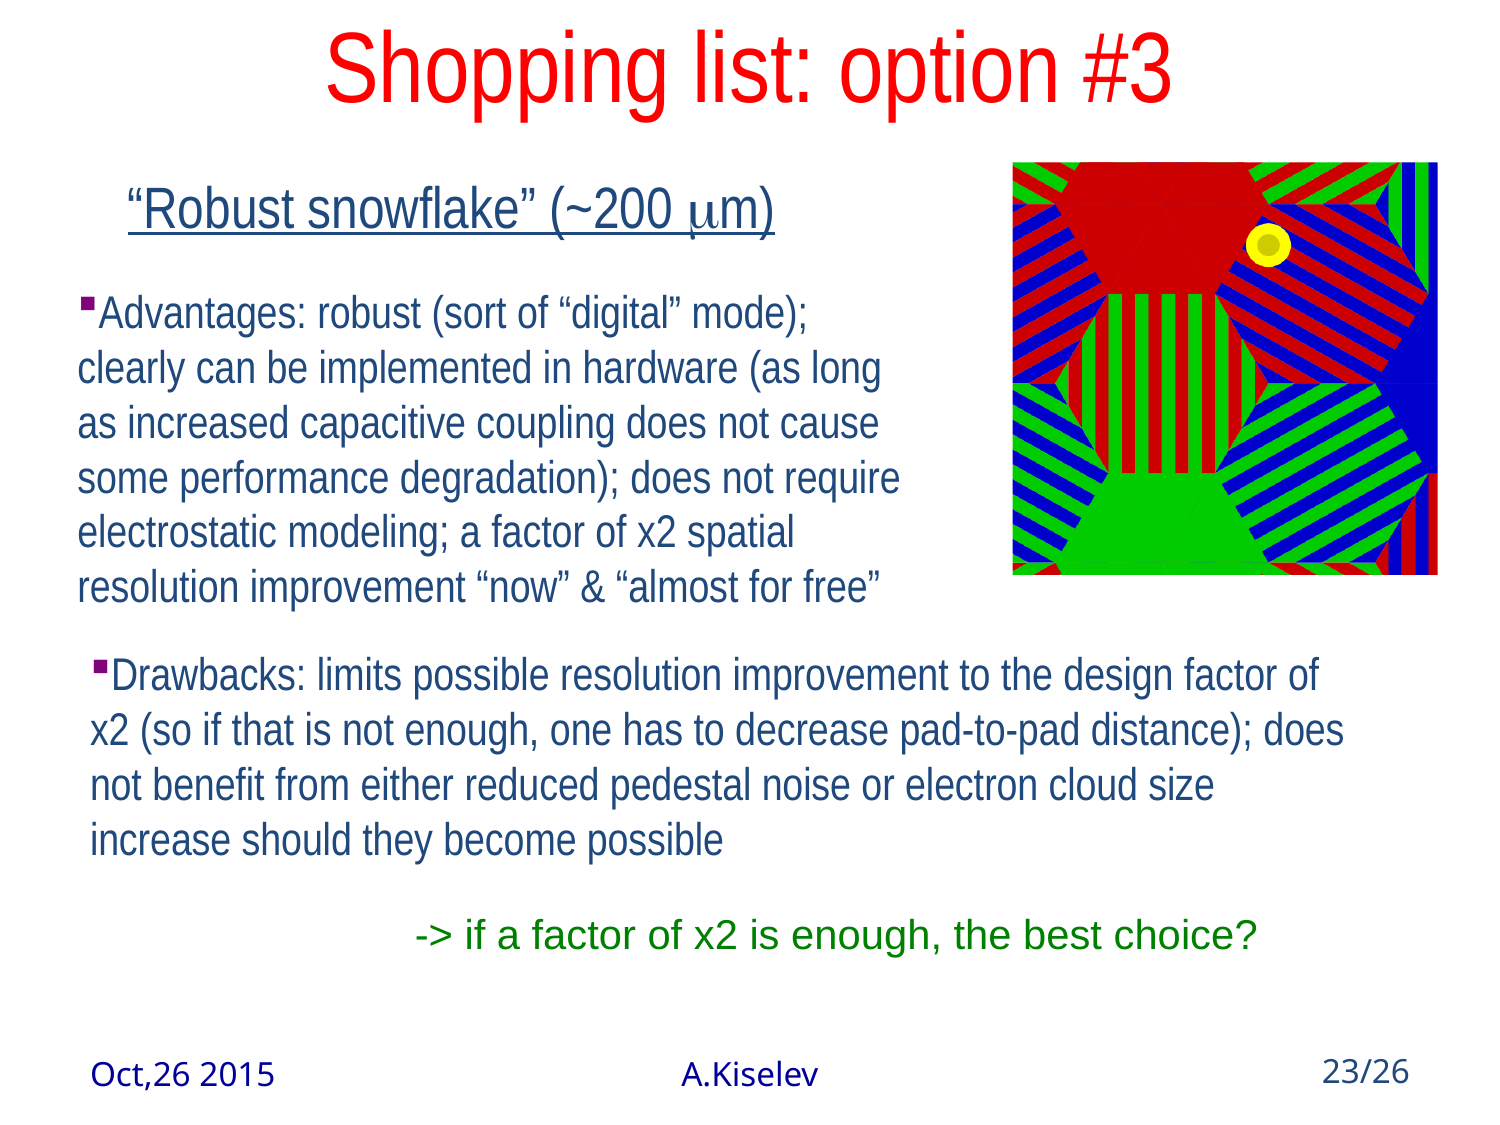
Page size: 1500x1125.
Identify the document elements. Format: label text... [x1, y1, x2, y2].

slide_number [75, 1042, 425, 1103]
title Shopping list: option #3 [0, 0, 1500, 125]
text_box -> if a factor of x2 is enough, the best choice? [399, 900, 1400, 965]
footer A.Kiselev [512, 1042, 988, 1103]
picture [1012, 162, 1438, 576]
slide_number 23/26 [1074, 1042, 1425, 1103]
text_box Drawbacks: limits possible resolution improvement to the design factor of x2 (so if that is not enough, one has to decrease pad-to-pad distance); does not benefit from either reduced pedestal noise or electron cloud size increase should they become possible [74, 637, 1363, 888]
text_box “Robust snowflake” (~200 mm) [112, 162, 900, 275]
text_box Advantages: robust (sort of “digital” mode); clearly can be implemented in hardware (as long as increased capacitive coupling does not cause some performance degradation); does not require electrostatic modeling; a factor of x2 spatial resolution improvement “now” & “almost for free” [62, 275, 938, 625]
